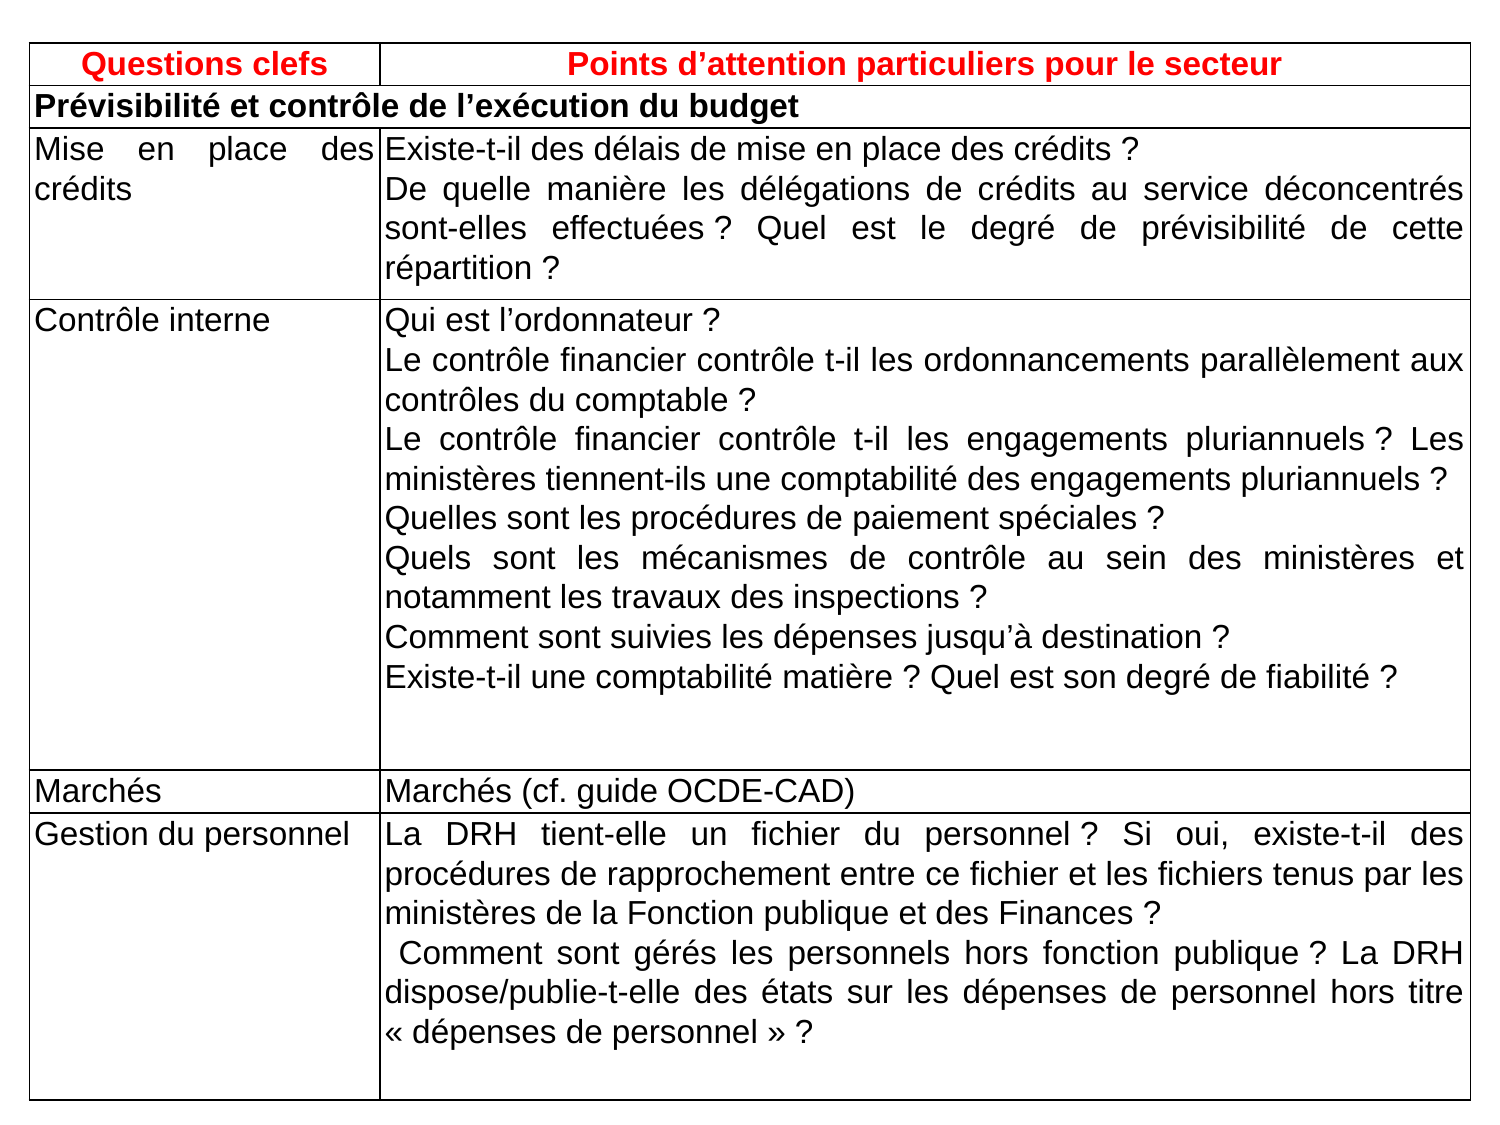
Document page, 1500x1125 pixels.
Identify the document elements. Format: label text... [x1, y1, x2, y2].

table_cell Prévisibilité et contrôle de l’exécution du budget [30, 86, 1470, 127]
table_cell Mise en place des crédits [30, 129, 379, 299]
table_cell Marchés [30, 771, 379, 812]
table_cell Marchés (cf. guide OCDE-CAD) [381, 771, 1470, 812]
table_cell Qui est l’ordonnateur ? Le contrôle financier contrôle t-il les ordonnancements parallèlement aux contrôles du comptable ? Le contrôle financier contrôle t-il les engagements pluriannuels ? Les ministères tiennent-ils une comptabilité des engagements pluriannuels ? Quelles sont les procédures de paiement spéciales ? Quels sont les mécanismes de contrôle au sein des ministères et notamment les travaux des inspections ? Comment sont suivies les dépenses jusqu’à destination ? Existe-t-il une comptabilité matière ? Quel est son degré de fiabilité ? [381, 300, 1470, 769]
table_header Questions clefs [30, 44, 379, 85]
table_cell Existe-t-il des délais de mise en place des crédits ? De quelle manière les délégations de crédits au service déconcentrés sont-elles effectuées ? Quel est le degré de prévisibilité de cette répartition ? [381, 129, 1470, 299]
table_header Points d’attention particuliers pour le secteur [381, 44, 1470, 85]
table_cell Contrôle interne [30, 300, 379, 769]
table_cell La DRH tient-elle un fichier du personnel ? Si oui, existe-t-il des procédures de rapprochement entre ce fichier et les fichiers tenus par les ministères de la Fonction publique et des Finances ? Comment sont gérés les personnels hors fonction publique ? La DRH dispose/publie-t-elle des états sur les dépenses de personnel hors titre « dépenses de personnel » ? [381, 814, 1470, 1099]
table_cell Gestion du personnel [30, 814, 379, 1099]
